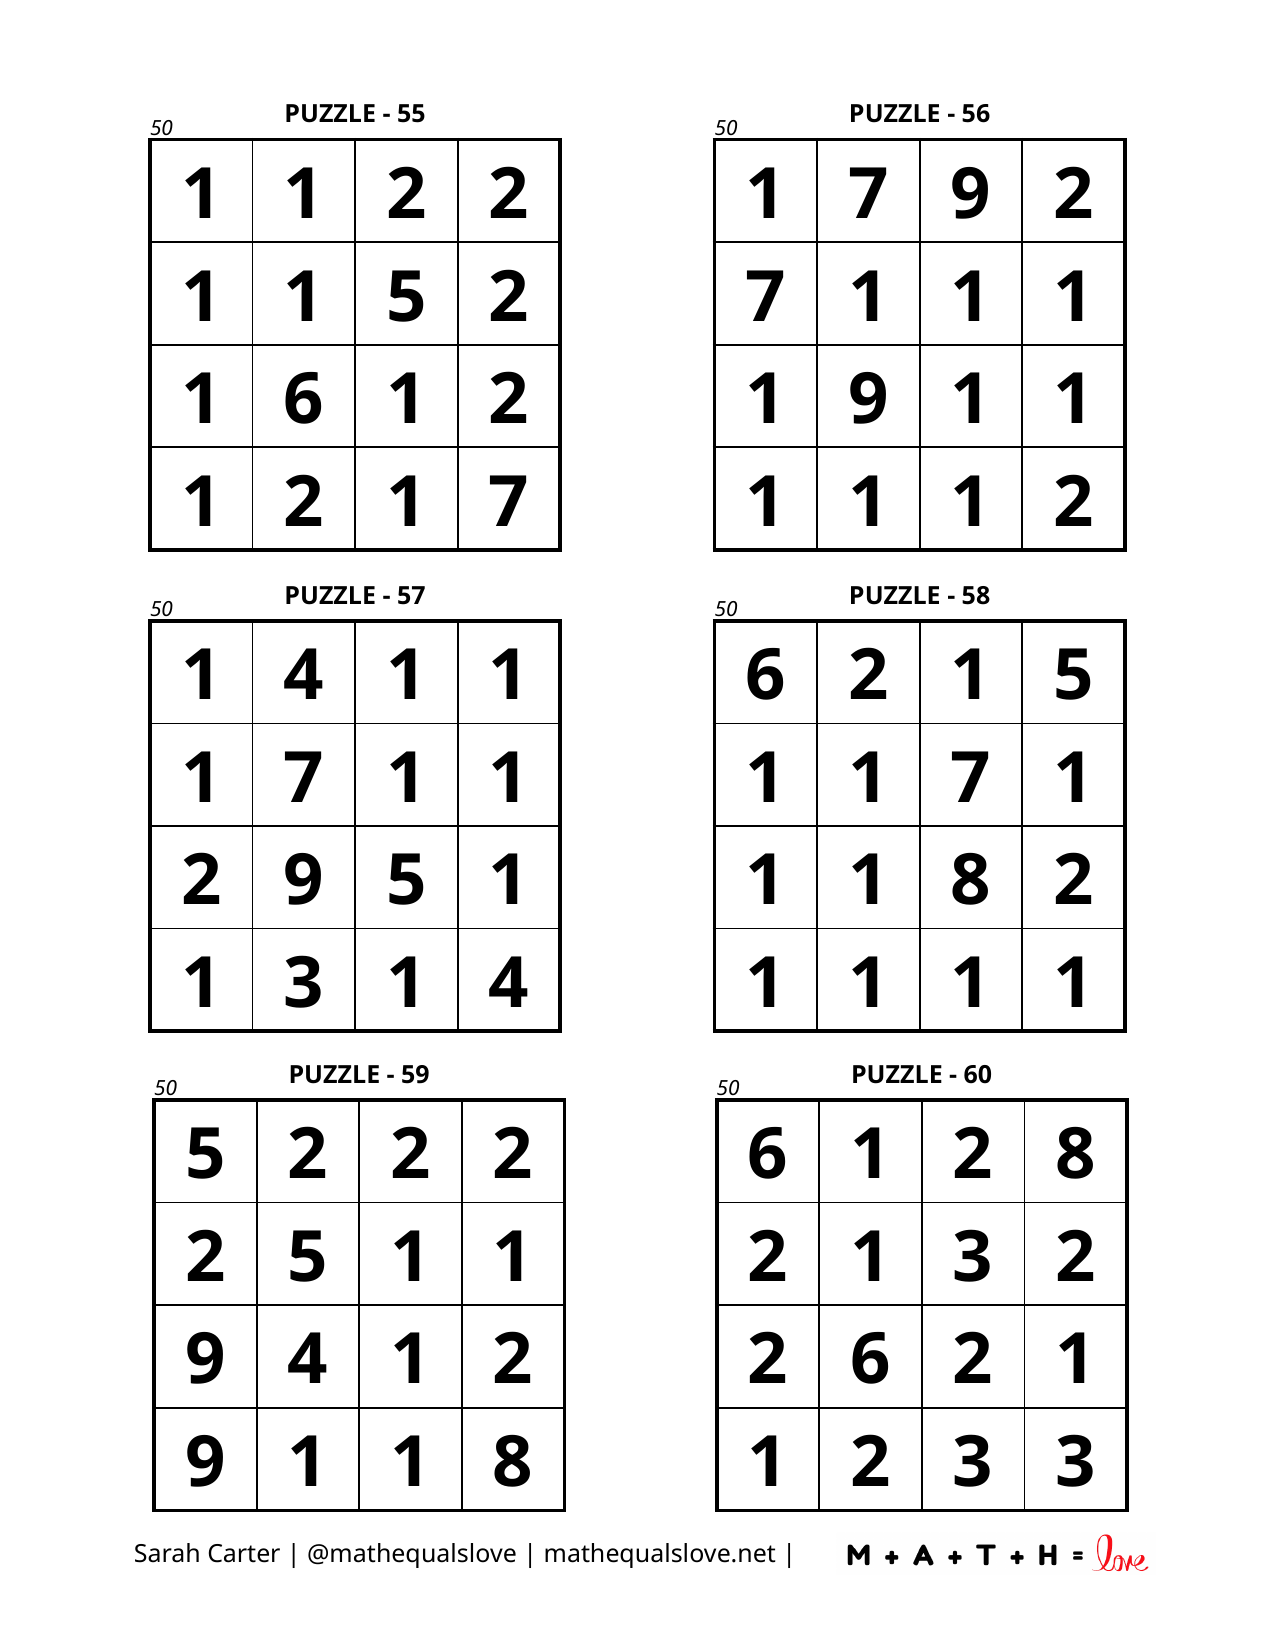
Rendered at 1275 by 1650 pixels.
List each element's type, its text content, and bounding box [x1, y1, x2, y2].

table_cell 1 [716, 724, 816, 825]
table_cell 1 [921, 346, 1021, 446]
table_header 1 [152, 623, 252, 723]
table_cell 8 [921, 827, 1021, 928]
text_box PUZZLE - 56 [714, 97, 1125, 128]
table_cell 1 [1023, 243, 1123, 344]
table_cell 3 [1025, 1409, 1125, 1509]
table_cell 1 [818, 827, 919, 928]
table_cell 1 [820, 1203, 921, 1304]
table_cell 2 [459, 346, 558, 446]
table_cell 2 [719, 1306, 818, 1407]
table_cell 2 [923, 1306, 1024, 1407]
table_header 2 [356, 141, 457, 241]
table_cell 2 [253, 448, 354, 548]
table_cell 7 [253, 724, 354, 825]
table_header 8 [1025, 1102, 1125, 1202]
table_cell 4 [459, 929, 558, 1029]
table_cell 2 [820, 1409, 921, 1509]
table_header 1 [253, 141, 354, 241]
table_cell 9 [156, 1409, 256, 1509]
table_cell 1 [1023, 346, 1123, 446]
table_cell 8 [463, 1409, 563, 1509]
table_cell 1 [716, 448, 816, 548]
text_box 50 [716, 1074, 925, 1100]
table_cell 1 [1023, 724, 1123, 825]
table_cell 1 [152, 724, 252, 825]
table_header 2 [360, 1102, 461, 1202]
table_header 2 [1023, 141, 1123, 241]
table_cell 2 [1023, 448, 1123, 548]
table_cell 9 [818, 346, 919, 446]
table_cell 6 [253, 346, 354, 446]
table_cell 1 [921, 243, 1021, 344]
table_cell 2 [152, 827, 252, 928]
table_cell 7 [921, 724, 1021, 825]
table_cell 1 [818, 448, 919, 548]
table_cell 1 [360, 1306, 461, 1407]
table_header 2 [258, 1102, 358, 1202]
table_cell 1 [818, 724, 919, 825]
table_cell 1 [719, 1409, 818, 1509]
table_cell 2 [1025, 1203, 1125, 1304]
table_cell 1 [152, 929, 252, 1029]
table_cell 1 [921, 929, 1021, 1029]
table_cell 2 [1023, 827, 1123, 928]
table_cell 1 [716, 346, 816, 446]
table_header 1 [921, 623, 1021, 723]
table_cell 1 [459, 827, 558, 928]
text_box PUZZLE - 60 [716, 1058, 1128, 1089]
table_cell 1 [356, 724, 457, 825]
table_cell 9 [156, 1306, 256, 1407]
table_cell 5 [356, 243, 457, 344]
table_header 2 [923, 1102, 1024, 1202]
table_header 5 [156, 1102, 256, 1202]
text_box PUZZLE - 59 [154, 1058, 565, 1089]
table_cell 3 [923, 1409, 1024, 1509]
table_cell 1 [152, 346, 252, 446]
table_header 6 [719, 1102, 818, 1202]
table_cell 1 [1025, 1306, 1125, 1407]
table_header 4 [253, 623, 354, 723]
table_cell 2 [463, 1306, 563, 1407]
table_header 1 [356, 623, 457, 723]
table_cell 9 [253, 827, 354, 928]
table_cell 1 [921, 448, 1021, 548]
table_cell 5 [258, 1203, 358, 1304]
table_cell 1 [356, 929, 457, 1029]
table_cell 1 [716, 929, 816, 1029]
table_header 1 [820, 1102, 921, 1202]
table_cell 2 [719, 1203, 818, 1304]
table_cell 5 [356, 827, 457, 928]
table_cell 1 [152, 243, 252, 344]
table_header 7 [818, 141, 919, 241]
text_box 50 [154, 1074, 363, 1100]
text_box PUZZLE - 58 [714, 579, 1125, 610]
text_box 50 [714, 114, 923, 140]
table_cell 1 [1023, 929, 1123, 1029]
table_cell 1 [716, 827, 816, 928]
table_header 5 [1023, 623, 1123, 723]
table_cell 6 [820, 1306, 921, 1407]
table_cell 1 [463, 1203, 563, 1304]
table_cell 2 [459, 243, 558, 344]
text_box 50 [714, 595, 923, 621]
text_box PUZZLE - 57 [149, 579, 561, 610]
text_box Sarah Carter | @mathequalslove | mathequalslove.net | [119, 1529, 1199, 1575]
table_header 9 [921, 141, 1021, 241]
table_cell 1 [253, 243, 354, 344]
table_header 1 [716, 141, 816, 241]
table_cell 1 [356, 448, 457, 548]
table_cell 3 [253, 929, 354, 1029]
table_header 2 [463, 1102, 563, 1202]
table_cell 1 [459, 724, 558, 825]
table_cell 1 [818, 929, 919, 1029]
table_cell 7 [459, 448, 558, 548]
table_cell 2 [156, 1203, 256, 1304]
table_cell 7 [716, 243, 816, 344]
table_cell 4 [258, 1306, 358, 1407]
table_header 2 [818, 623, 919, 723]
table_cell 1 [258, 1409, 358, 1509]
picture [835, 1532, 1157, 1576]
text_box PUZZLE - 55 [149, 97, 561, 128]
table_header 2 [459, 141, 558, 241]
table_header 1 [459, 623, 558, 723]
table_cell 1 [818, 243, 919, 344]
table_cell 3 [923, 1203, 1024, 1304]
text_box 50 [149, 595, 359, 621]
table_cell 1 [152, 448, 252, 548]
table_cell 1 [360, 1203, 461, 1304]
table_cell 1 [356, 346, 457, 446]
text_box 50 [149, 114, 359, 140]
table_header 6 [716, 623, 816, 723]
table_cell 1 [360, 1409, 461, 1509]
table_header 1 [152, 141, 252, 241]
